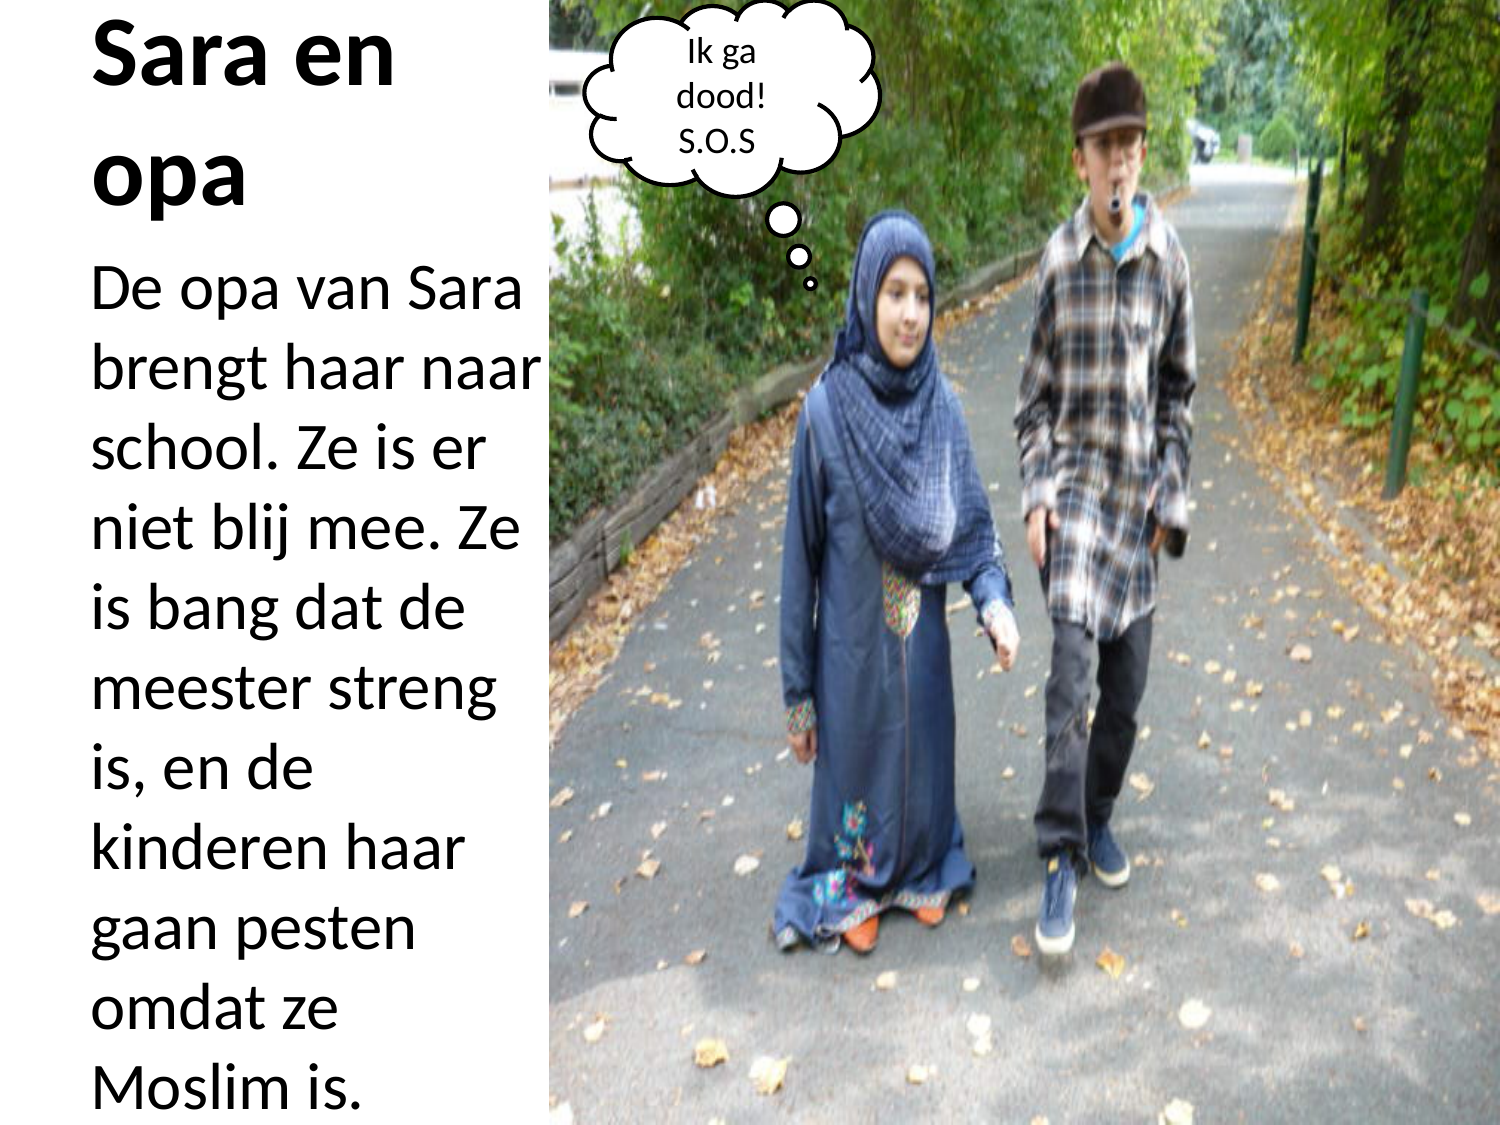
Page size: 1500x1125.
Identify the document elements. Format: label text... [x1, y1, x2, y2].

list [548, 0, 1500, 1125]
title Sara en opa [76, 42, 543, 234]
list De opa van Sara brengt haar naar school. Ze is er niet blij mee. Ze is bang dat de meester streng is, en de kinderen haar gaan pesten omdat ze Moslim is. [75, 235, 543, 1005]
